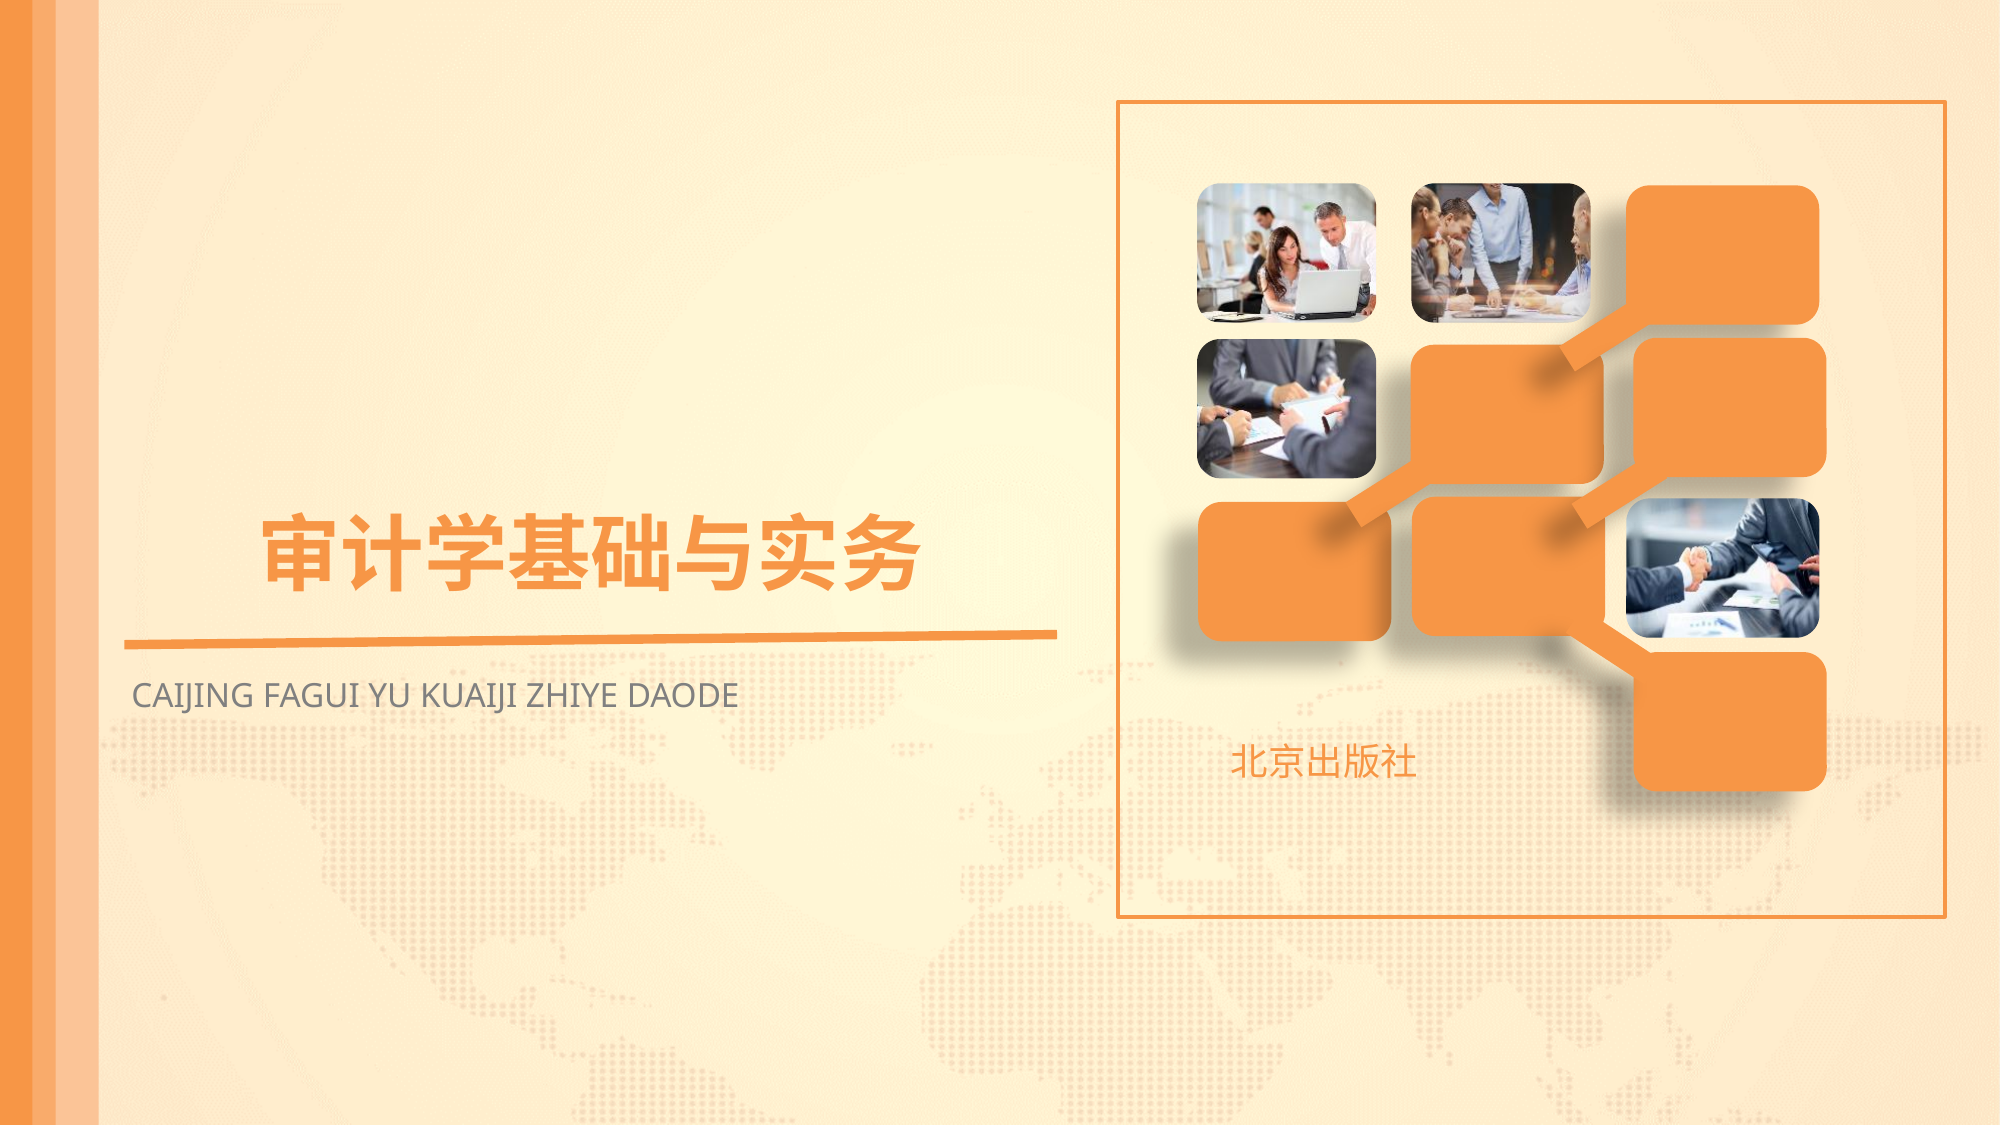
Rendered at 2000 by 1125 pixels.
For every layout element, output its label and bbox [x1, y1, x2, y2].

text_box [1197, 185, 1820, 642]
text_box [1411, 337, 1827, 792]
text_box [124, 634, 1058, 645]
picture [0, 0, 2000, 1125]
